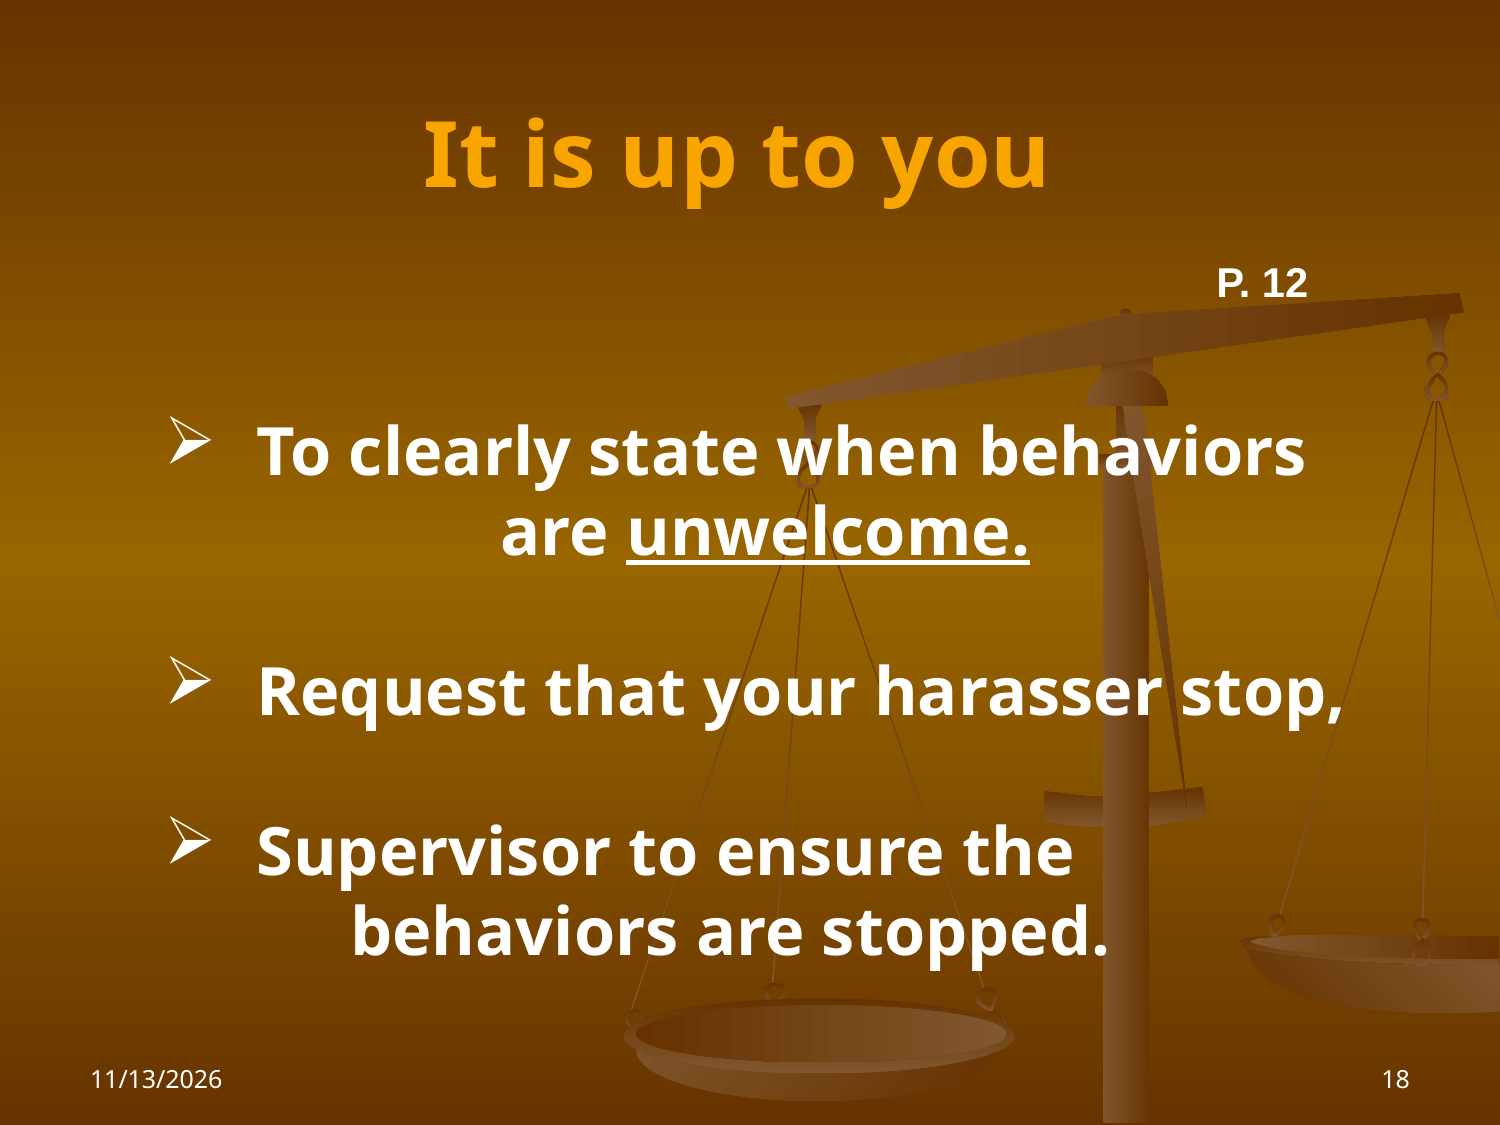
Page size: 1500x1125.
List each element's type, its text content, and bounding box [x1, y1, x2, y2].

title It is up to you P. 12 [62, 112, 1413, 301]
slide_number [74, 1029, 426, 1106]
text_box To clearly state when behaviors are unwelcome. Request that your harasser stop, Supervisor to ensure the behaviors are stopped. [150, 401, 1400, 976]
slide_number 18 [1074, 1029, 1426, 1106]
list [74, 337, 1426, 1006]
